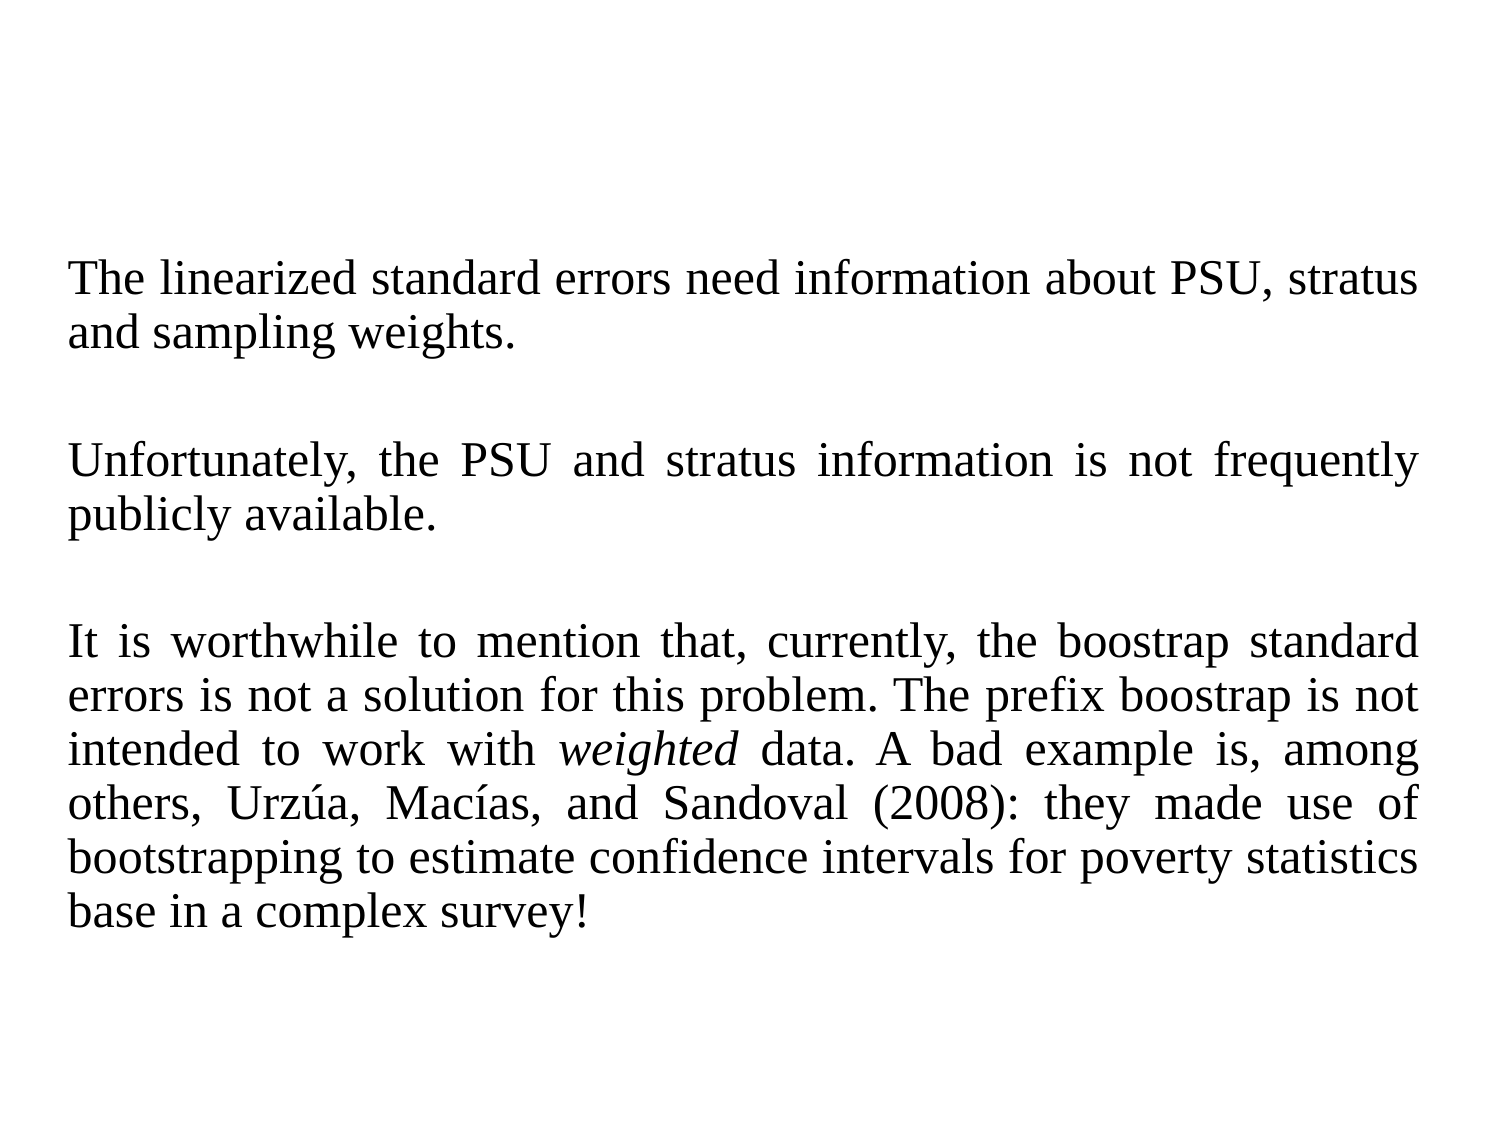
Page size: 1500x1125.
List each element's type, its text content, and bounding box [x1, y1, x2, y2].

text_box The linearized standard errors need information about PSU, stratus and sampling weights. Unfortunately, the PSU and stratus information is not frequently publicly available. It is worthwhile to mention that, currently, the boostrap standard errors is not a solution for this problem. The prefix boostrap is not intended to work with weighted data. A bad example is, among others, Urzúa, Macías, and Sandoval (2008): they made use of bootstrapping to estimate confidence intervals for poverty statistics base in a complex survey! [53, 243, 1435, 1010]
